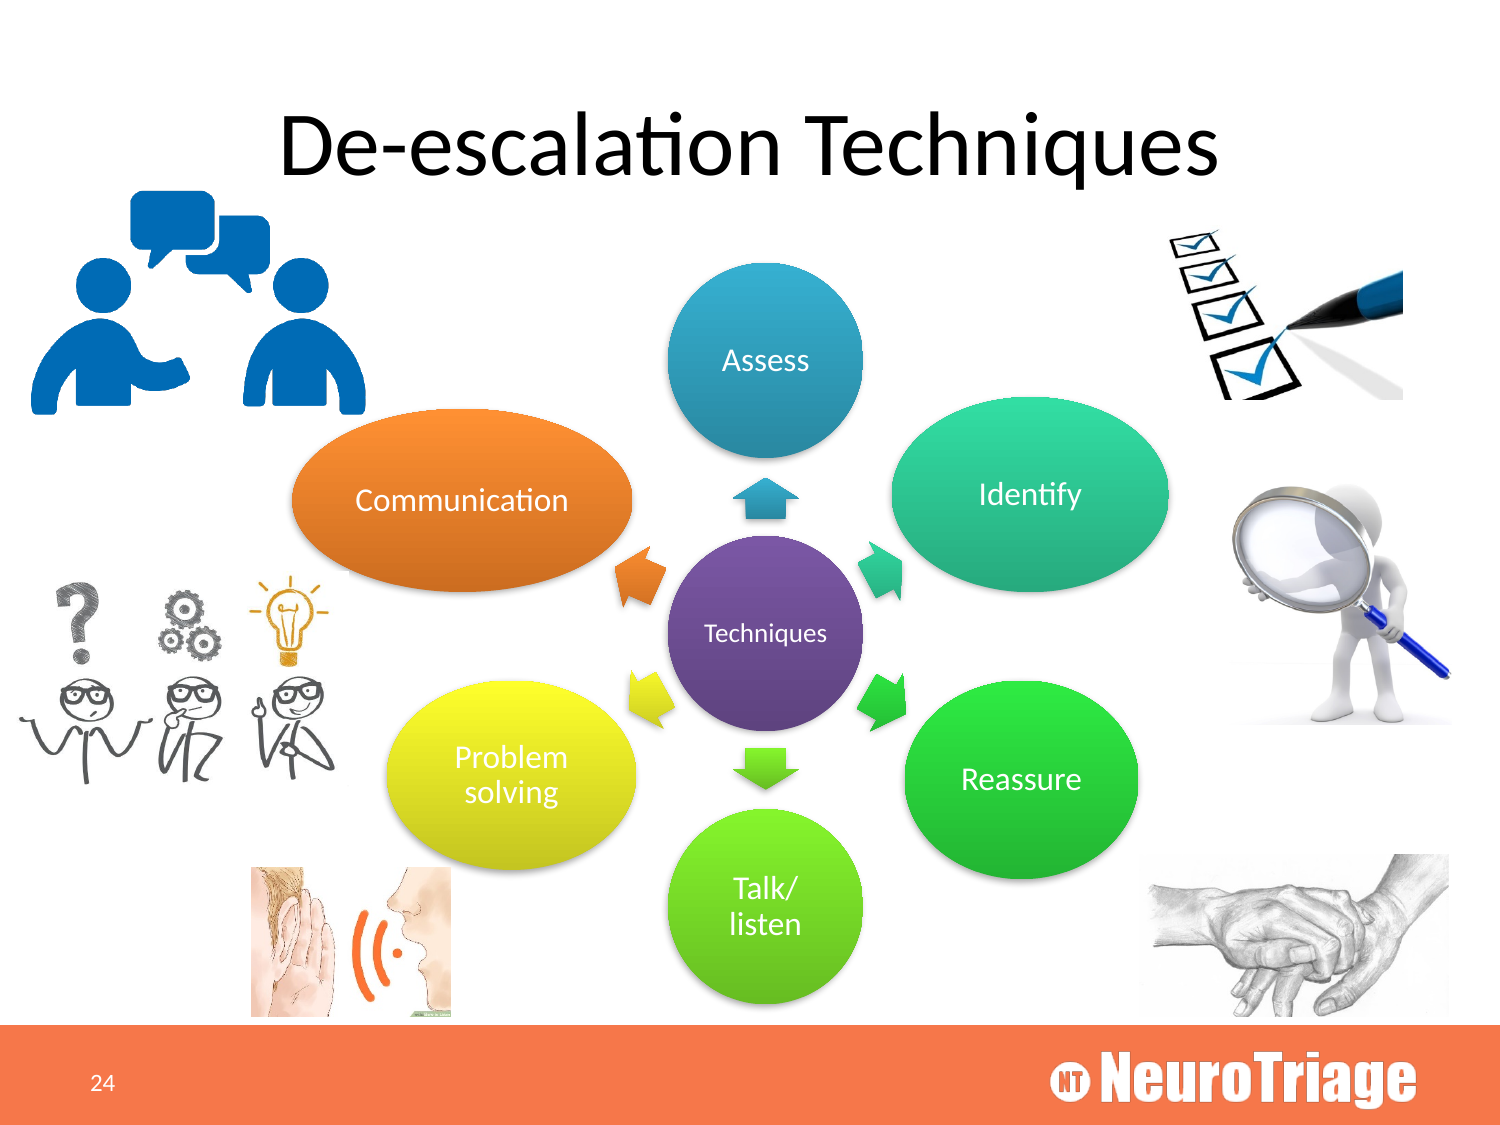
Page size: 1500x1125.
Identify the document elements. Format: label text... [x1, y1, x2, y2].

slide_number 24 [75, 1051, 425, 1112]
picture [1139, 225, 1404, 400]
picture [19, 179, 376, 425]
picture [1037, 1030, 1425, 1125]
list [74, 262, 1426, 1006]
picture [1229, 480, 1452, 725]
title De-escalation Techniques [75, 45, 1425, 233]
picture [251, 867, 451, 1018]
picture [1139, 854, 1449, 1018]
picture [11, 571, 350, 788]
